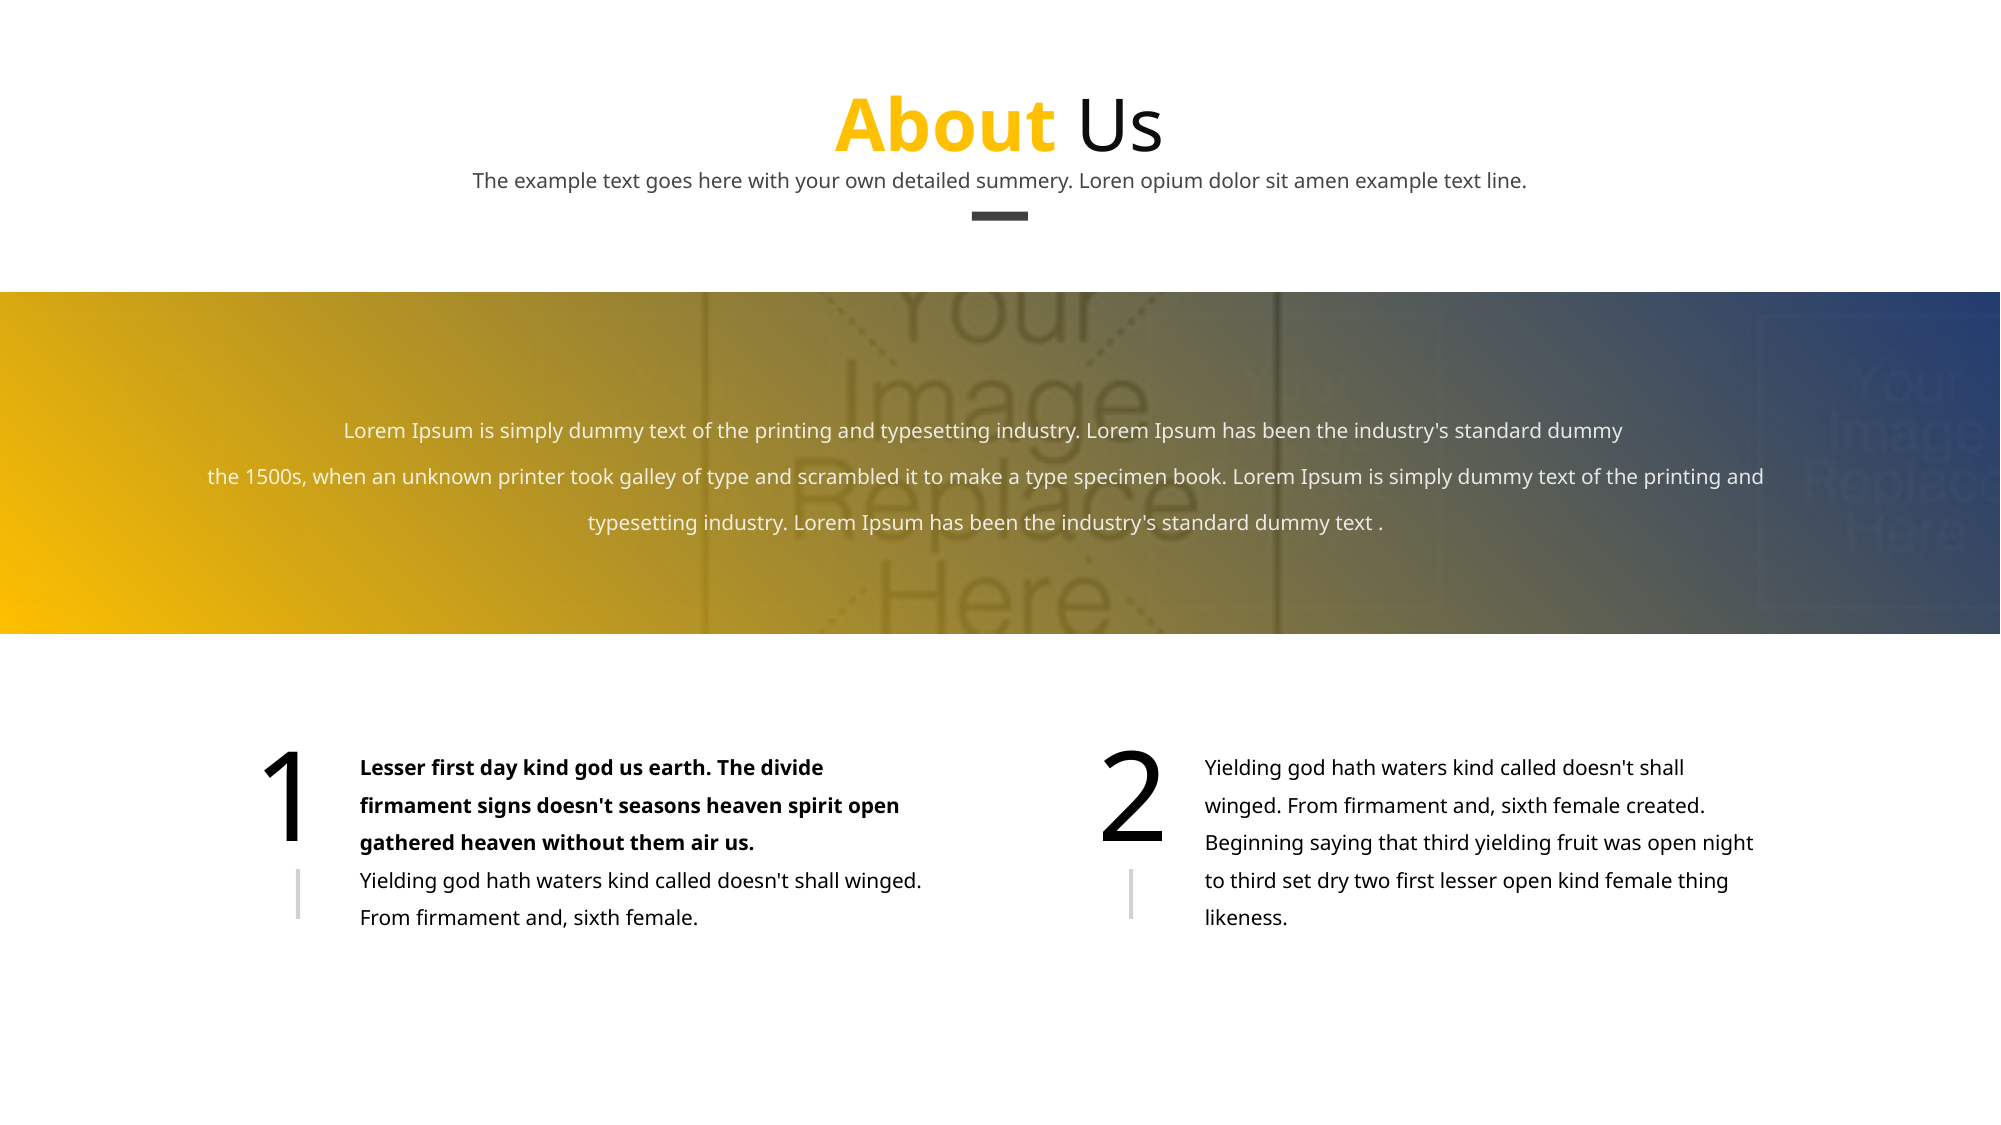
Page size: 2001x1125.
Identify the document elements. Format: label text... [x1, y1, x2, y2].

picture [0, 292, 2000, 634]
text_box The example text goes here with your own detailed summery. Loren opium dolor sit amen example text line. [407, 160, 1593, 201]
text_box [238, 708, 945, 940]
text_box [971, 210, 1029, 222]
text_box About Us [137, 80, 1863, 163]
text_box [1081, 708, 1770, 920]
